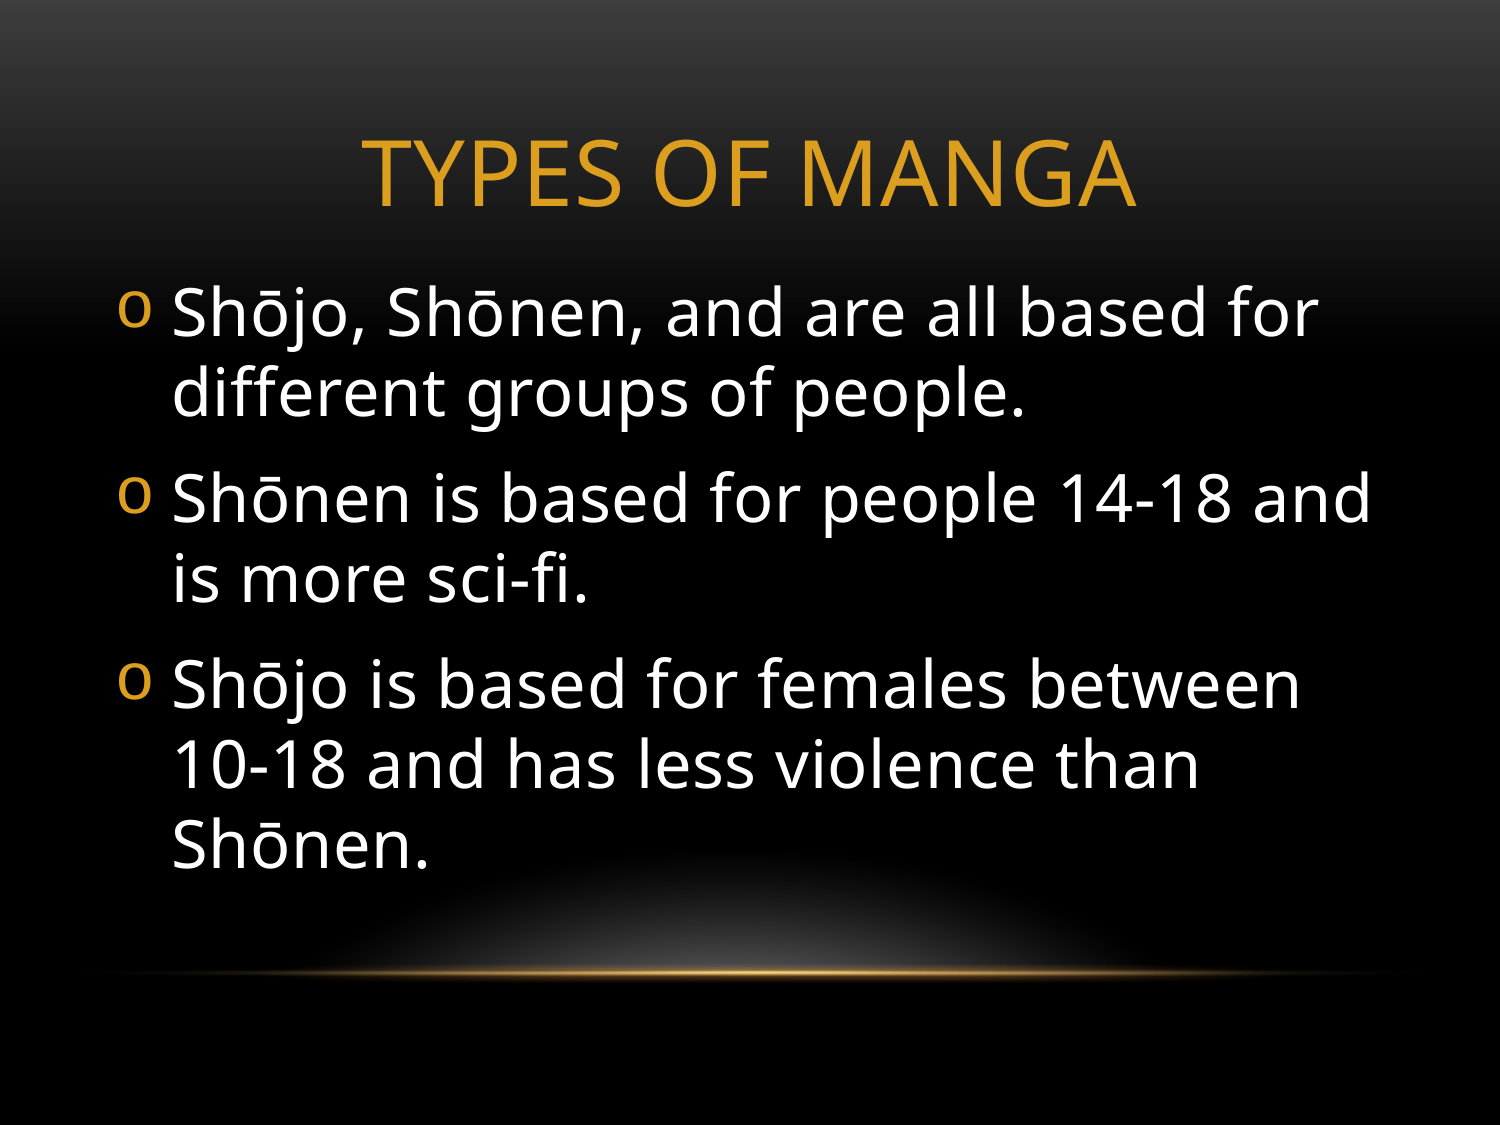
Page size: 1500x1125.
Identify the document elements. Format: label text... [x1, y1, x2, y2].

title Types of manga [99, 45, 1400, 233]
list Shōjo, Shōnen, and are all based for different groups of people. Shōnen is based for people 14-18 and is more sci-fi. Shōjo is based for females between 10-18 and has less violence than Shōnen. [99, 262, 1400, 938]
picture [0, 0, 1500, 1125]
